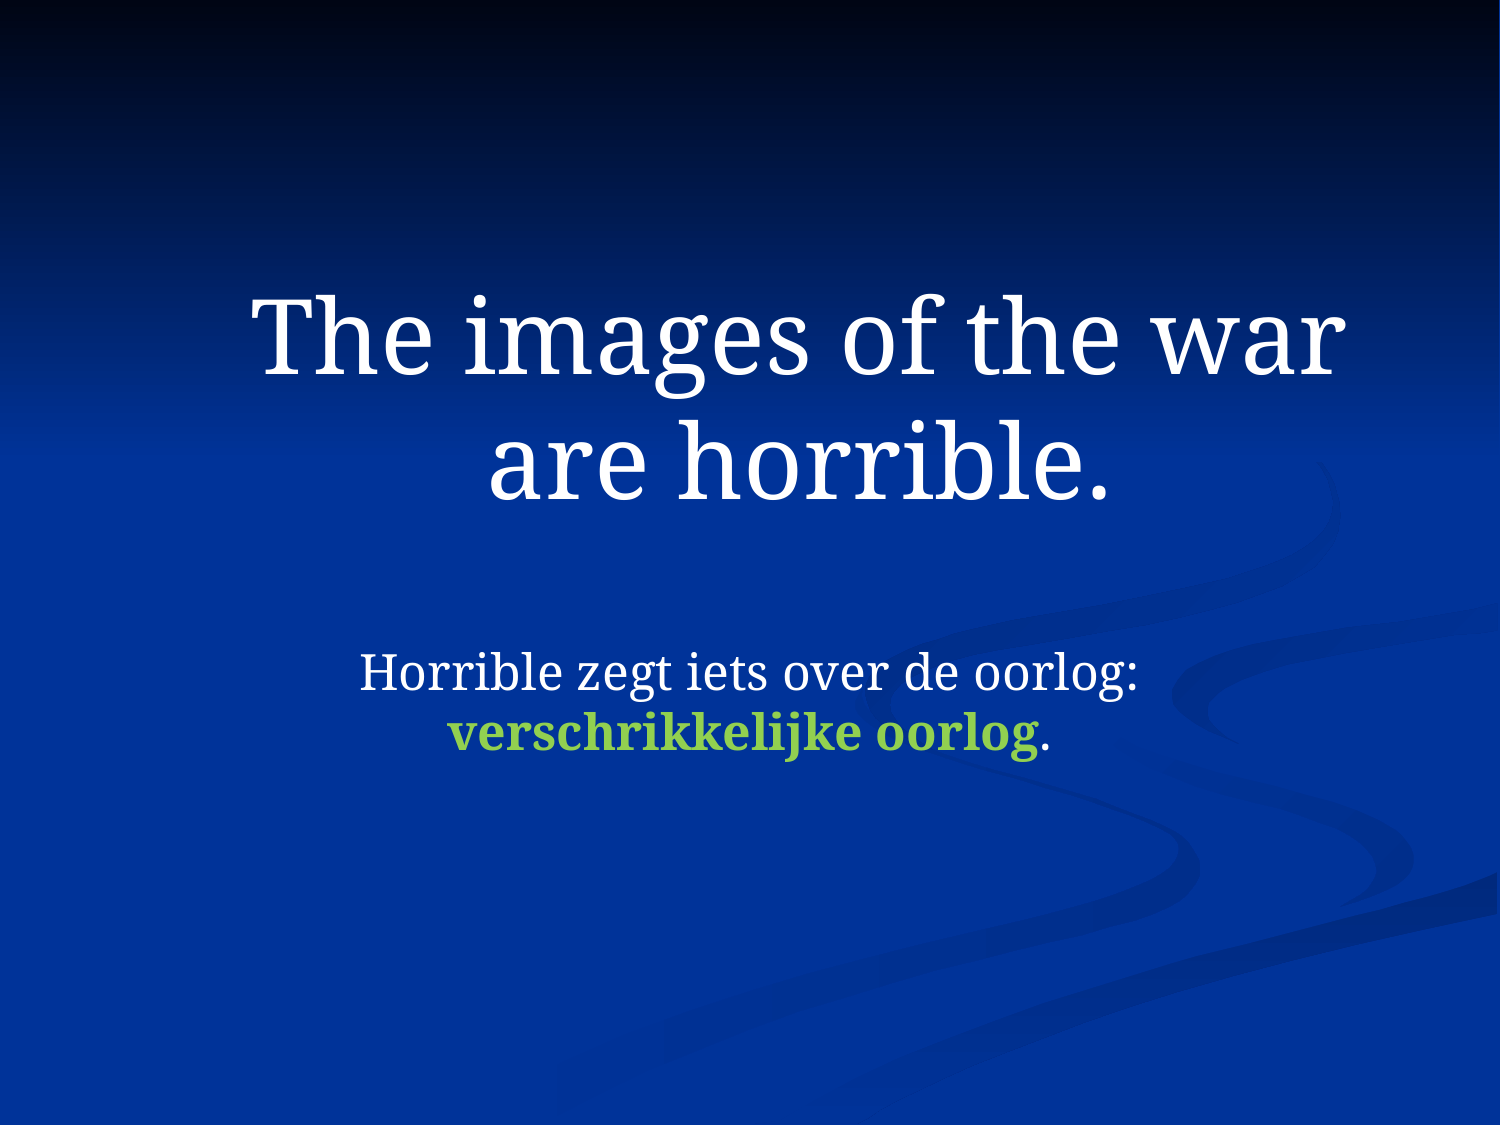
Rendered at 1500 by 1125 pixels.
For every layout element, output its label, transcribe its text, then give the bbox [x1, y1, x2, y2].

list The images of the war are horrible. [75, 262, 1425, 528]
text_box Horrible zegt iets over de oorlog: verschrikkelijke oorlog. [74, 633, 1425, 769]
